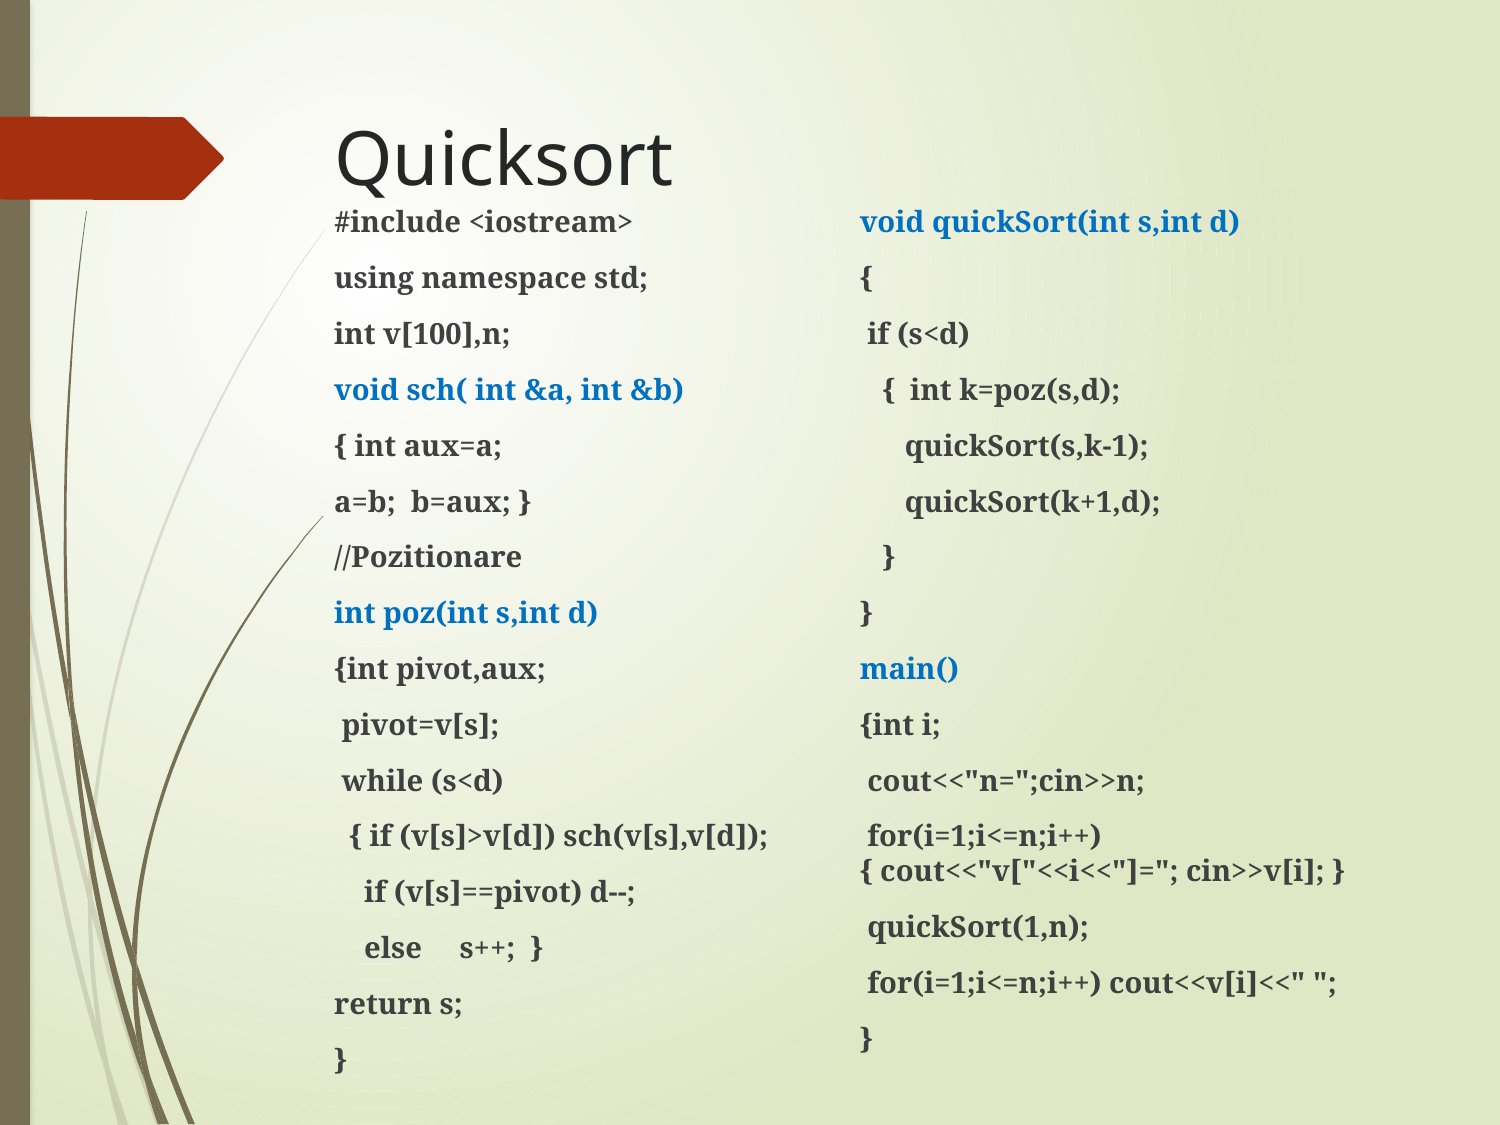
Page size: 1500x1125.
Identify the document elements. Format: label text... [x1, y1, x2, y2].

list #include <iostream> using namespace std; int v[100],n; void sch( int &a, int &b) { int aux=a; a=b; b=aux; } //Pozitionare int poz(int s,int d) {int pivot,aux; pivot=v[s]; while (s<d) { if (v[s]>v[d]) sch(v[s],v[d]); if (v[s]==pivot) d--; else s++; } return s; } void quickSort(int s,int d) { if (s<d) { int k=poz(s,d); quickSort(s,k-1); quickSort(k+1,d); } } main() {int i; cout<<"n=";cin>>n; for(i=1;i<=n;i++) { cout<<"v["<<i<<"]="; cin>>v[i]; } quickSort(1,n); for(i=1;i<=n;i++) cout<<v[i]<<" "; } [319, 196, 1401, 816]
title Quicksort [319, 102, 1400, 196]
